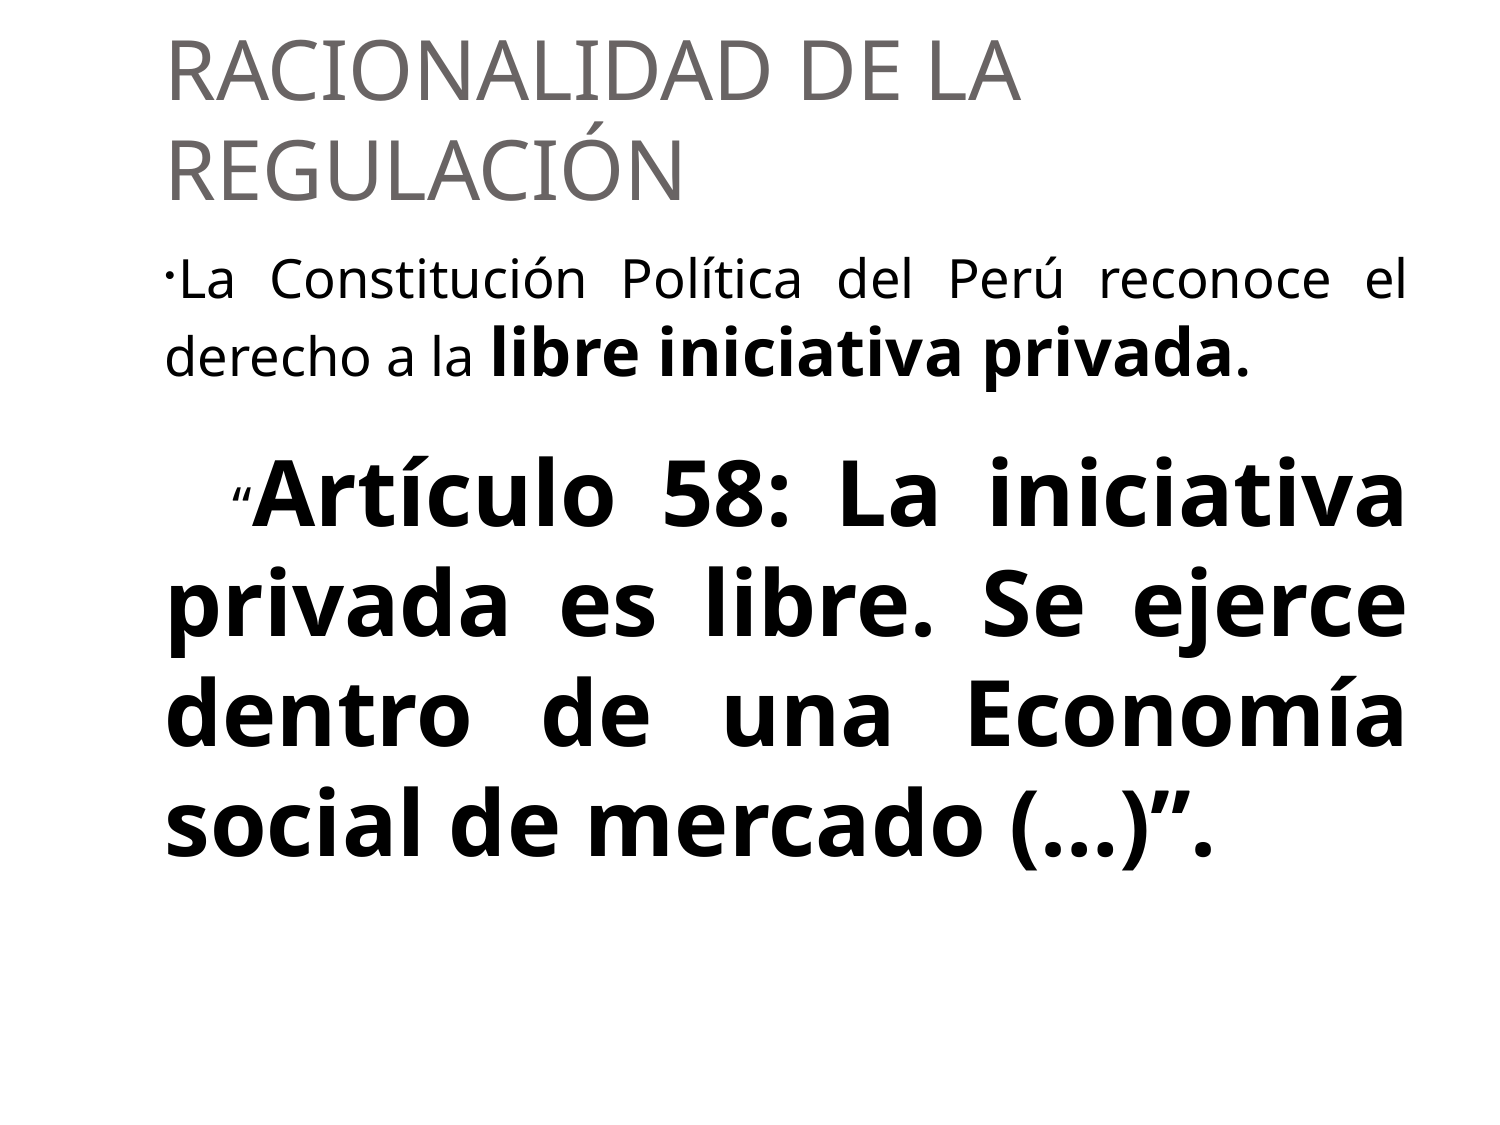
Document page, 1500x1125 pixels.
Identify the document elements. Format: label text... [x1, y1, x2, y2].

text_box La Constitución Política del Perú reconoce el derecho a la libre iniciativa privada. “Artículo 58: La iniciativa privada es libre. Se ejerce dentro de una Economía social de mercado (…)”. [150, 237, 1425, 988]
text_box RACIONALIDAD DE LA REGULACIÓN [150, 45, 1425, 233]
